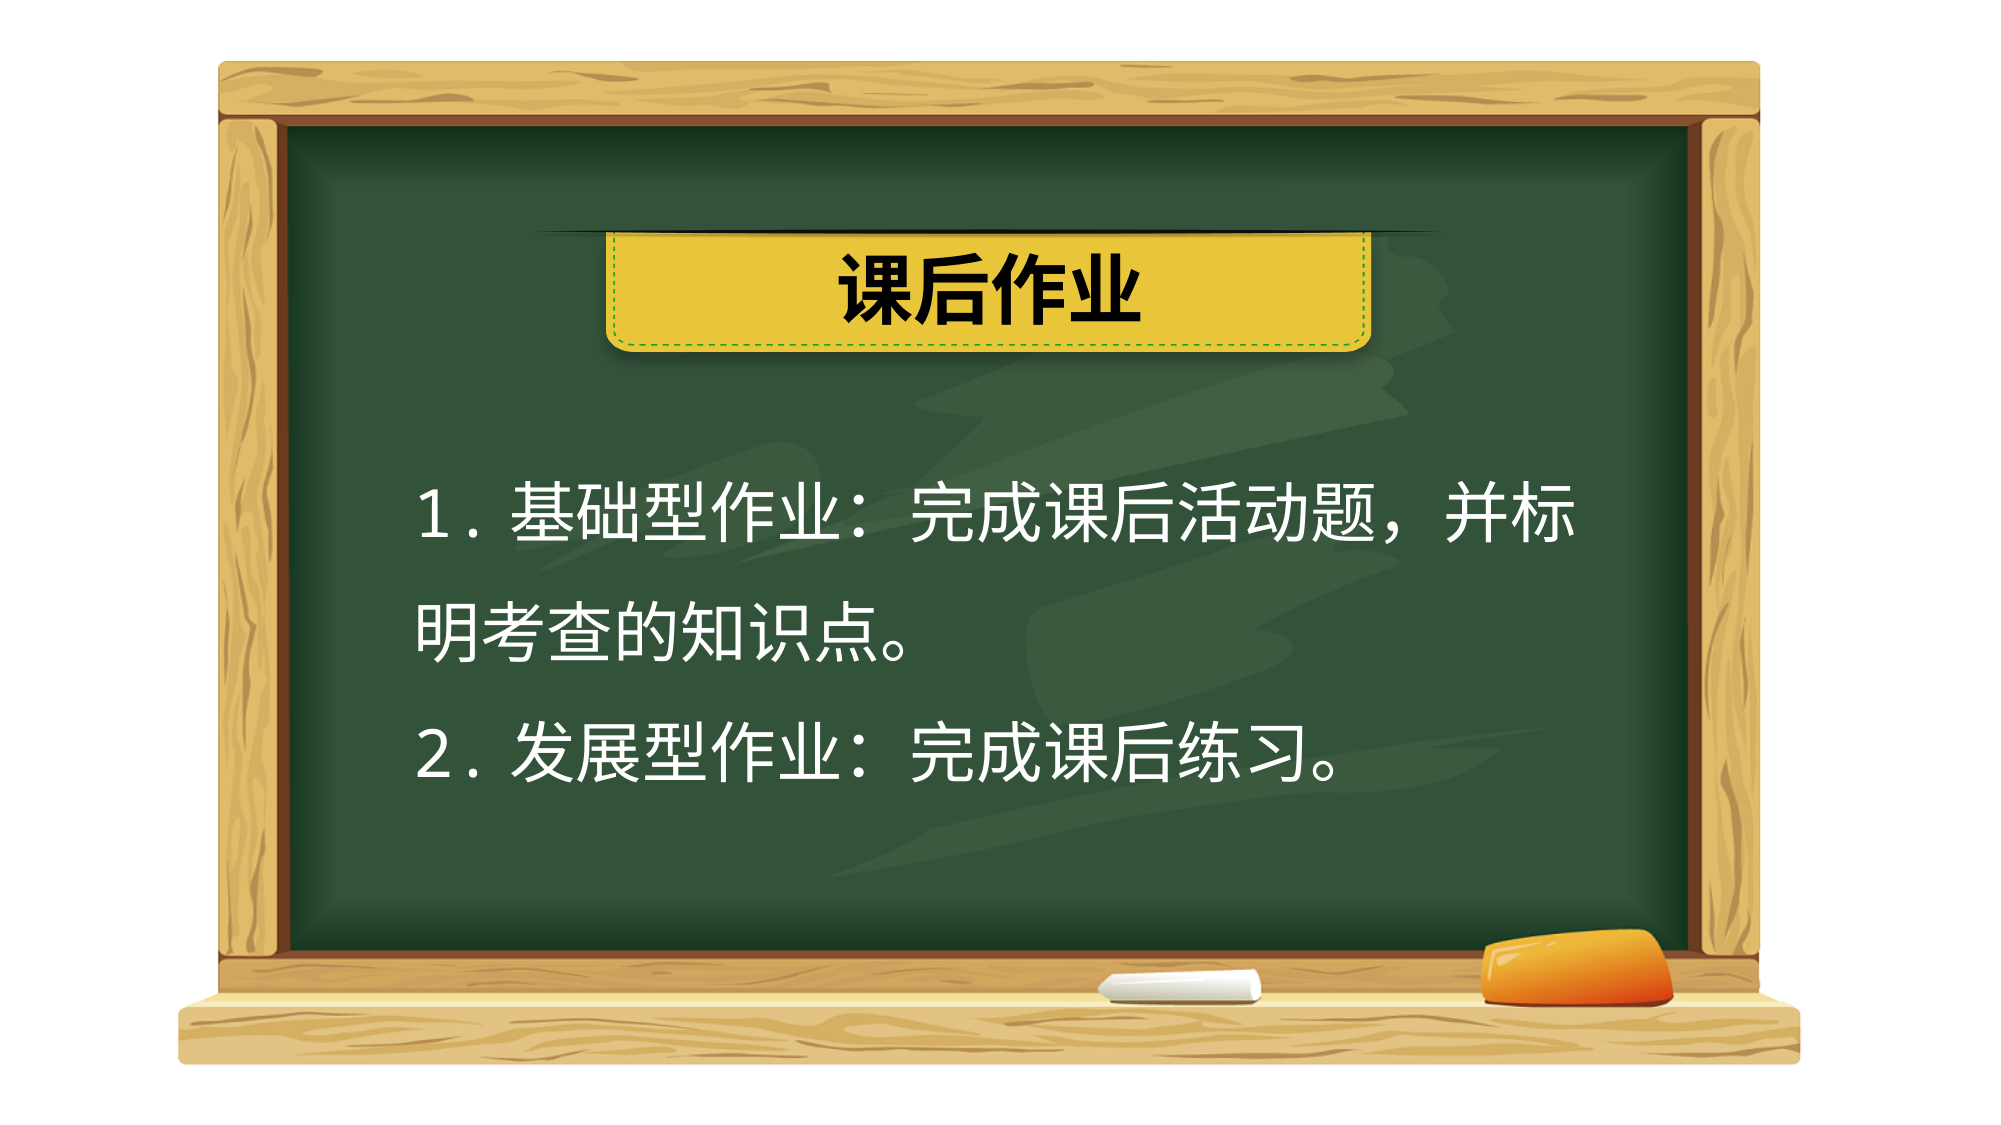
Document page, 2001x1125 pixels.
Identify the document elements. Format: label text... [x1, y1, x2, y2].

text_box 1.基础型作业：完成课后活动题，并标明考查的知识点。 2.发展型作业：完成课后练习。 [393, 420, 1636, 815]
picture [103, 52, 1876, 1092]
